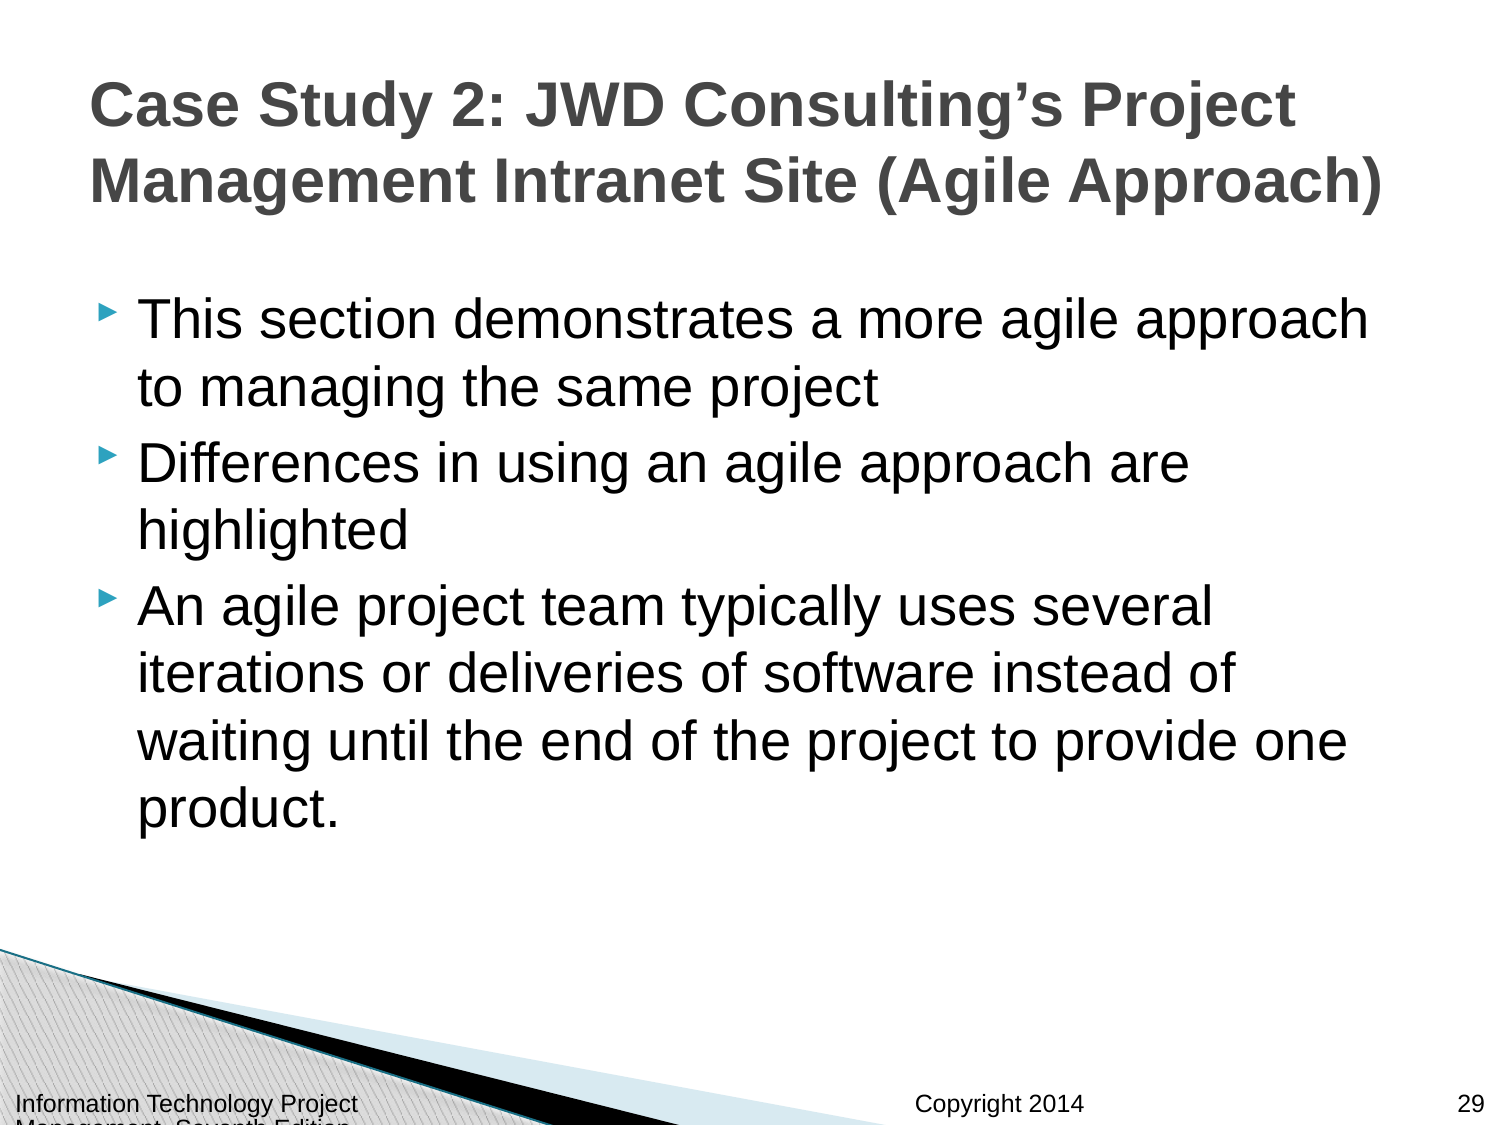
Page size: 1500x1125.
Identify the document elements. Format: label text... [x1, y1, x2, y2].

footer Information Technology Project Management, Seventh Edition [0, 1065, 388, 1125]
slide_number 29 [1408, 1065, 1500, 1125]
title Case Study 2: JWD Consulting’s Project Management Intranet Site (Agile Approach) [75, 45, 1425, 233]
list This section demonstrates a more agile approach to managing the same project Differences in using an agile approach are highlighted An agile project team typically uses several iterations or deliveries of software instead of waiting until the end of the project to provide one product. [62, 274, 1413, 1018]
